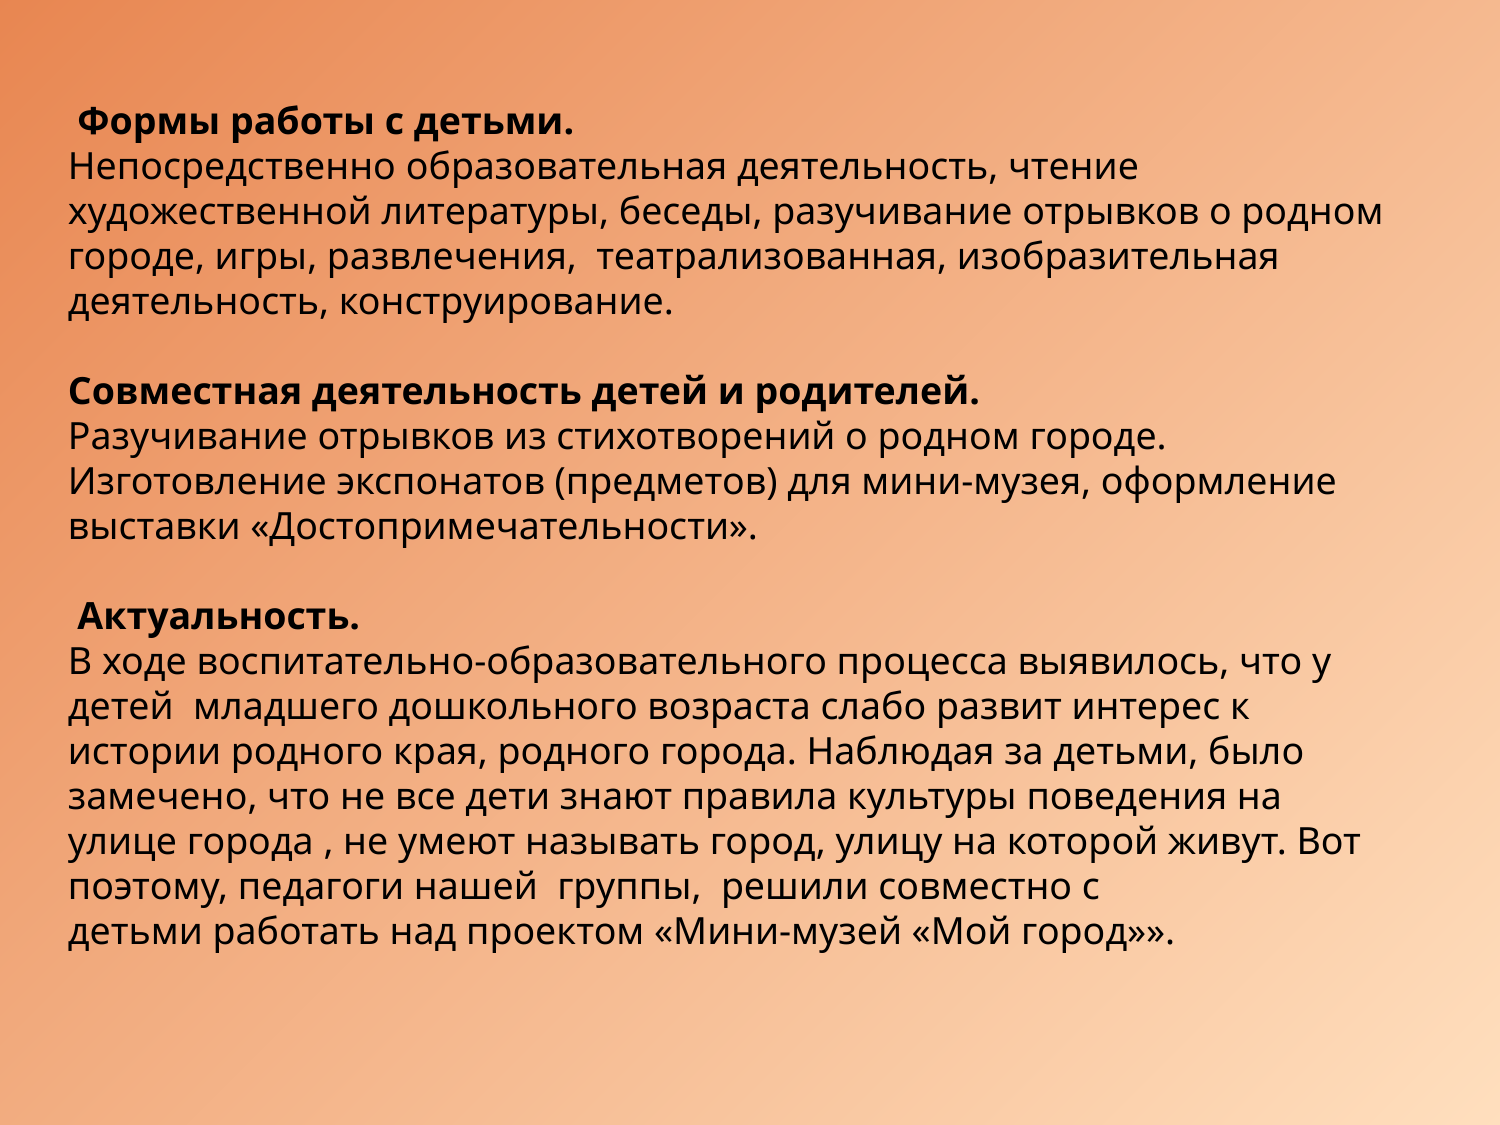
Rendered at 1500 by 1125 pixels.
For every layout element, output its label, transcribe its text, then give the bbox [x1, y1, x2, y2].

text_box Формы работы с детьми. Непосредственно образовательная деятельность, чтение художественной литературы, беседы, разучивание отрывков о родном городе, игры, развлечения, театрализованная, изобразительная деятельность, конструирование. Совместная деятельность детей и родителей. Разучивание отрывков из стихотворений о родном городе. Изготовление экспонатов (предметов) для мини-музея, оформление выставки «Достопримечательности». Актуальность. В ходе воспитательно-образовательного процесса выявилось, что у детей младшего дошкольного возраста слабо развит интерес к истории родного края, родного города. Наблюдая за детьми, было замечено, что не все дети знают правила культуры поведения на улице города , не умеют называть город, улицу на которой живут. Вот поэтому, педагоги нашей группы, решили совместно с детьми работать над проектом «Мини-музей «Мой город»». [53, 89, 1412, 1005]
